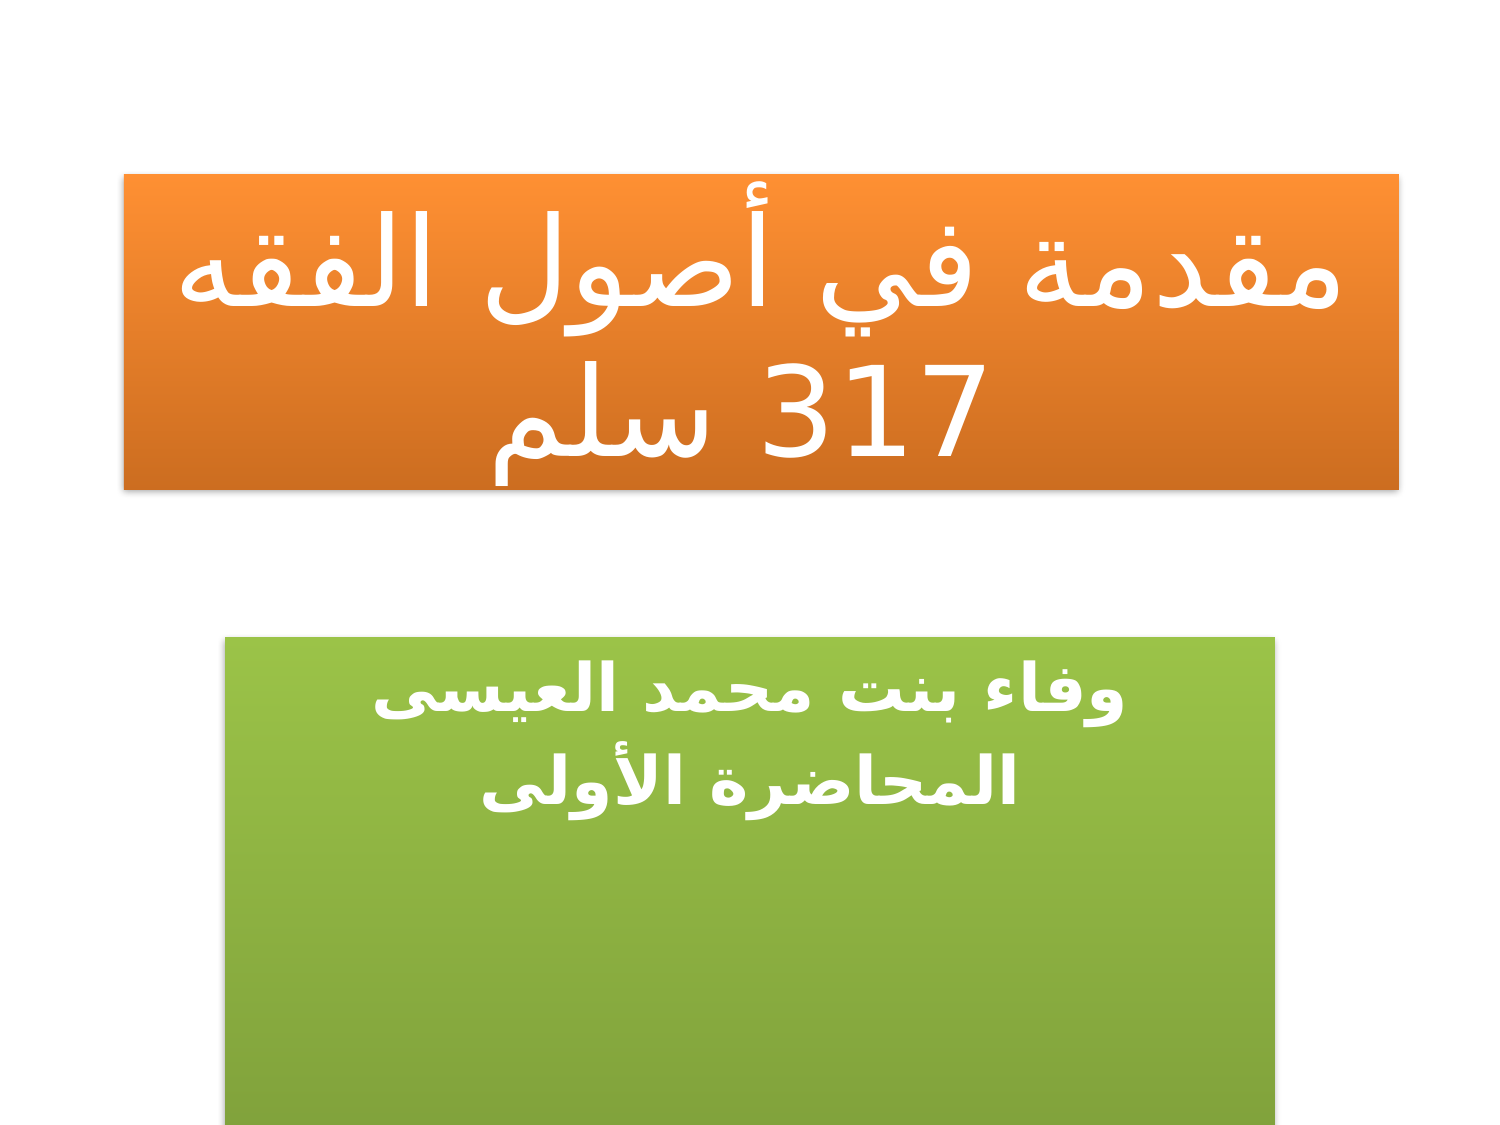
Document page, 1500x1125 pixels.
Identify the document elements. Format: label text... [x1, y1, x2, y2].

title مقدمة في أصول الفقه 317 سلم [123, 174, 1399, 490]
subtitle وفاء بنت محمد العيسى المحاضرة الأولى [225, 637, 1275, 1125]
